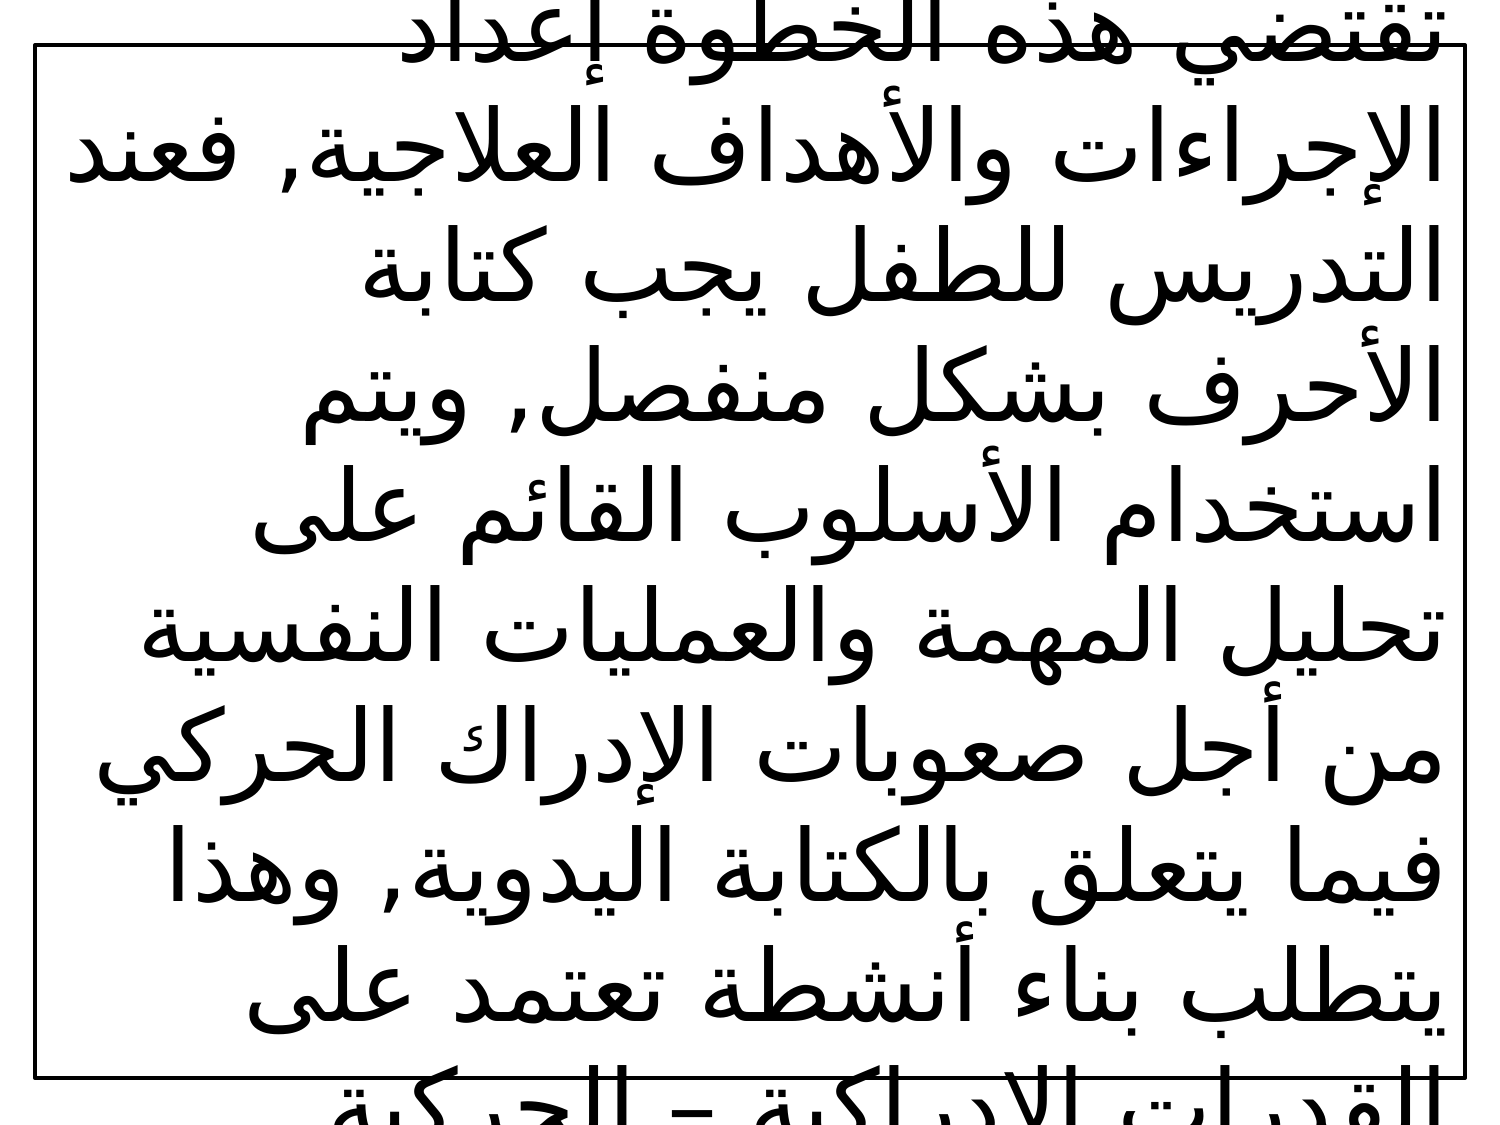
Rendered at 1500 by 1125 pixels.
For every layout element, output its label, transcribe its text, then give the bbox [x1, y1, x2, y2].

title 4. إجراءات العلاج: تقتضي هذه الخطوة إعداد الإجراءات والأهداف العلاجية, فعند التدريس للطفل يجب كتابة الأحرف بشكل منفصل, ويتم استخدام الأسلوب القائم على تحليل المهمة والعمليات النفسية من أجل صعوبات الإدراك الحركي فيما يتعلق بالكتابة اليدوية, وهذا يتطلب بناء أنشطة تعتمد على القدرات الإدراكية – الحركية اللازمة للمهمة. [33, 43, 1467, 1080]
